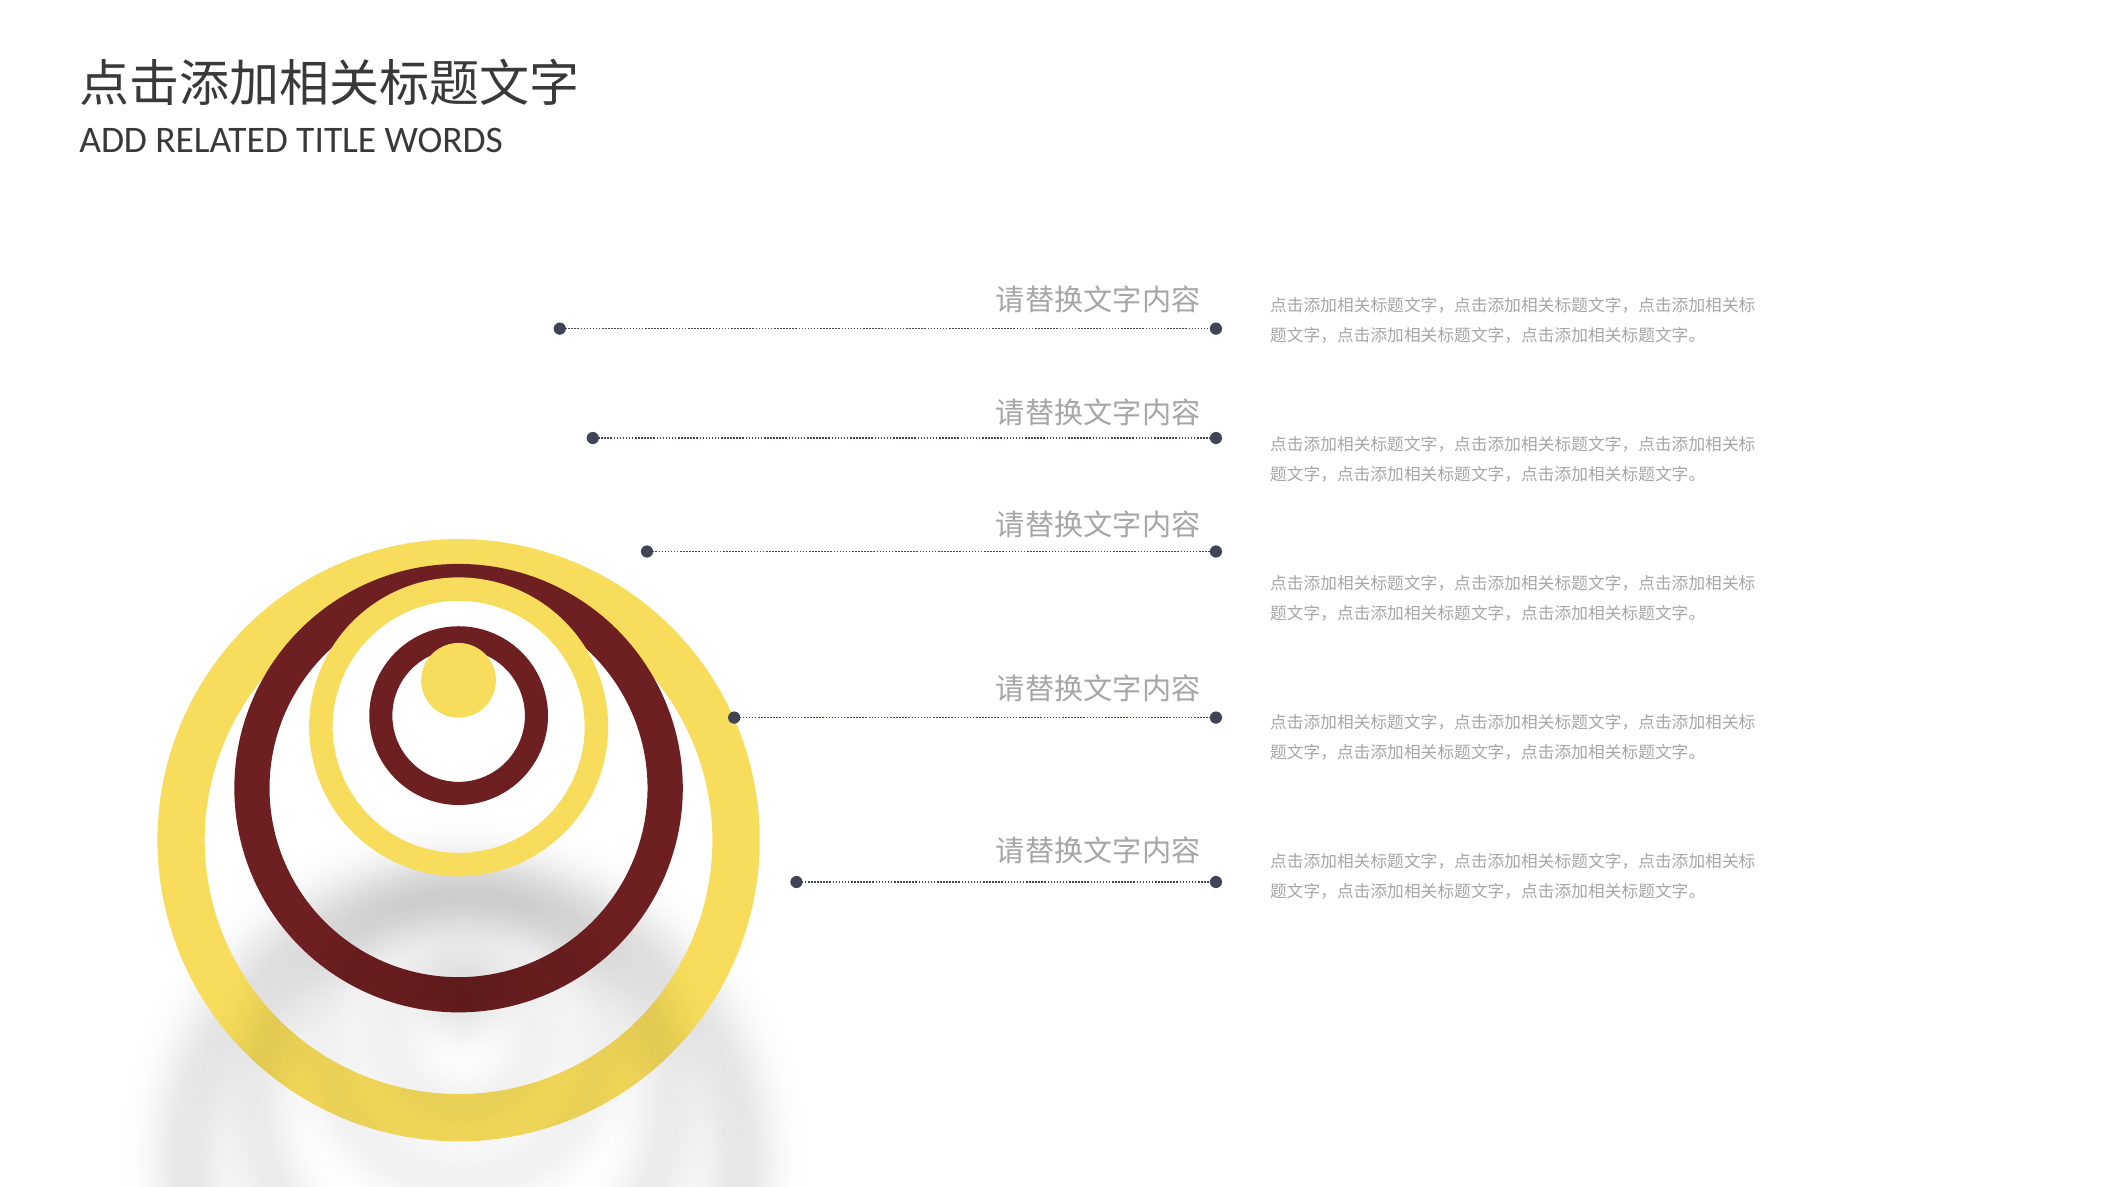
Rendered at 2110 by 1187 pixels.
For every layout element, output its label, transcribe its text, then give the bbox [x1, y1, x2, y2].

text_box 请替换文字内容 [980, 818, 1216, 876]
text_box 点击添加相关标题文字，点击添加相关标题文字，点击添加相关标题文字，点击添加相关标题文字，点击添加相关标题文字。 [1255, 277, 1787, 352]
text_box 点击添加相关标题文字，点击添加相关标题文字，点击添加相关标题文字，点击添加相关标题文字，点击添加相关标题文字。 [1255, 833, 1787, 909]
text_box 请替换文字内容 [980, 267, 1216, 325]
text_box ADD RELATED TITLE WORDS [63, 107, 520, 169]
text_box [233, 562, 684, 965]
text_box [420, 641, 497, 719]
text_box [308, 576, 610, 878]
text_box [368, 625, 550, 807]
text_box 请替换文字内容 [980, 491, 1216, 549]
text_box 点击添加相关标题文字，点击添加相关标题文字，点击添加相关标题文字，点击添加相关标题文字，点击添加相关标题文字。 [1255, 416, 1787, 491]
text_box 点击添加相关标题文字 [63, 43, 596, 120]
text_box [156, 538, 761, 1039]
text_box 点击添加相关标题文字，点击添加相关标题文字，点击添加相关标题文字，点击添加相关标题文字，点击添加相关标题文字。 [1255, 555, 1787, 631]
text_box 请替换文字内容 [980, 380, 1216, 437]
text_box 点击添加相关标题文字，点击添加相关标题文字，点击添加相关标题文字，点击添加相关标题文字，点击添加相关标题文字。 [1255, 694, 1787, 770]
text_box 请替换文字内容 [980, 656, 1216, 714]
